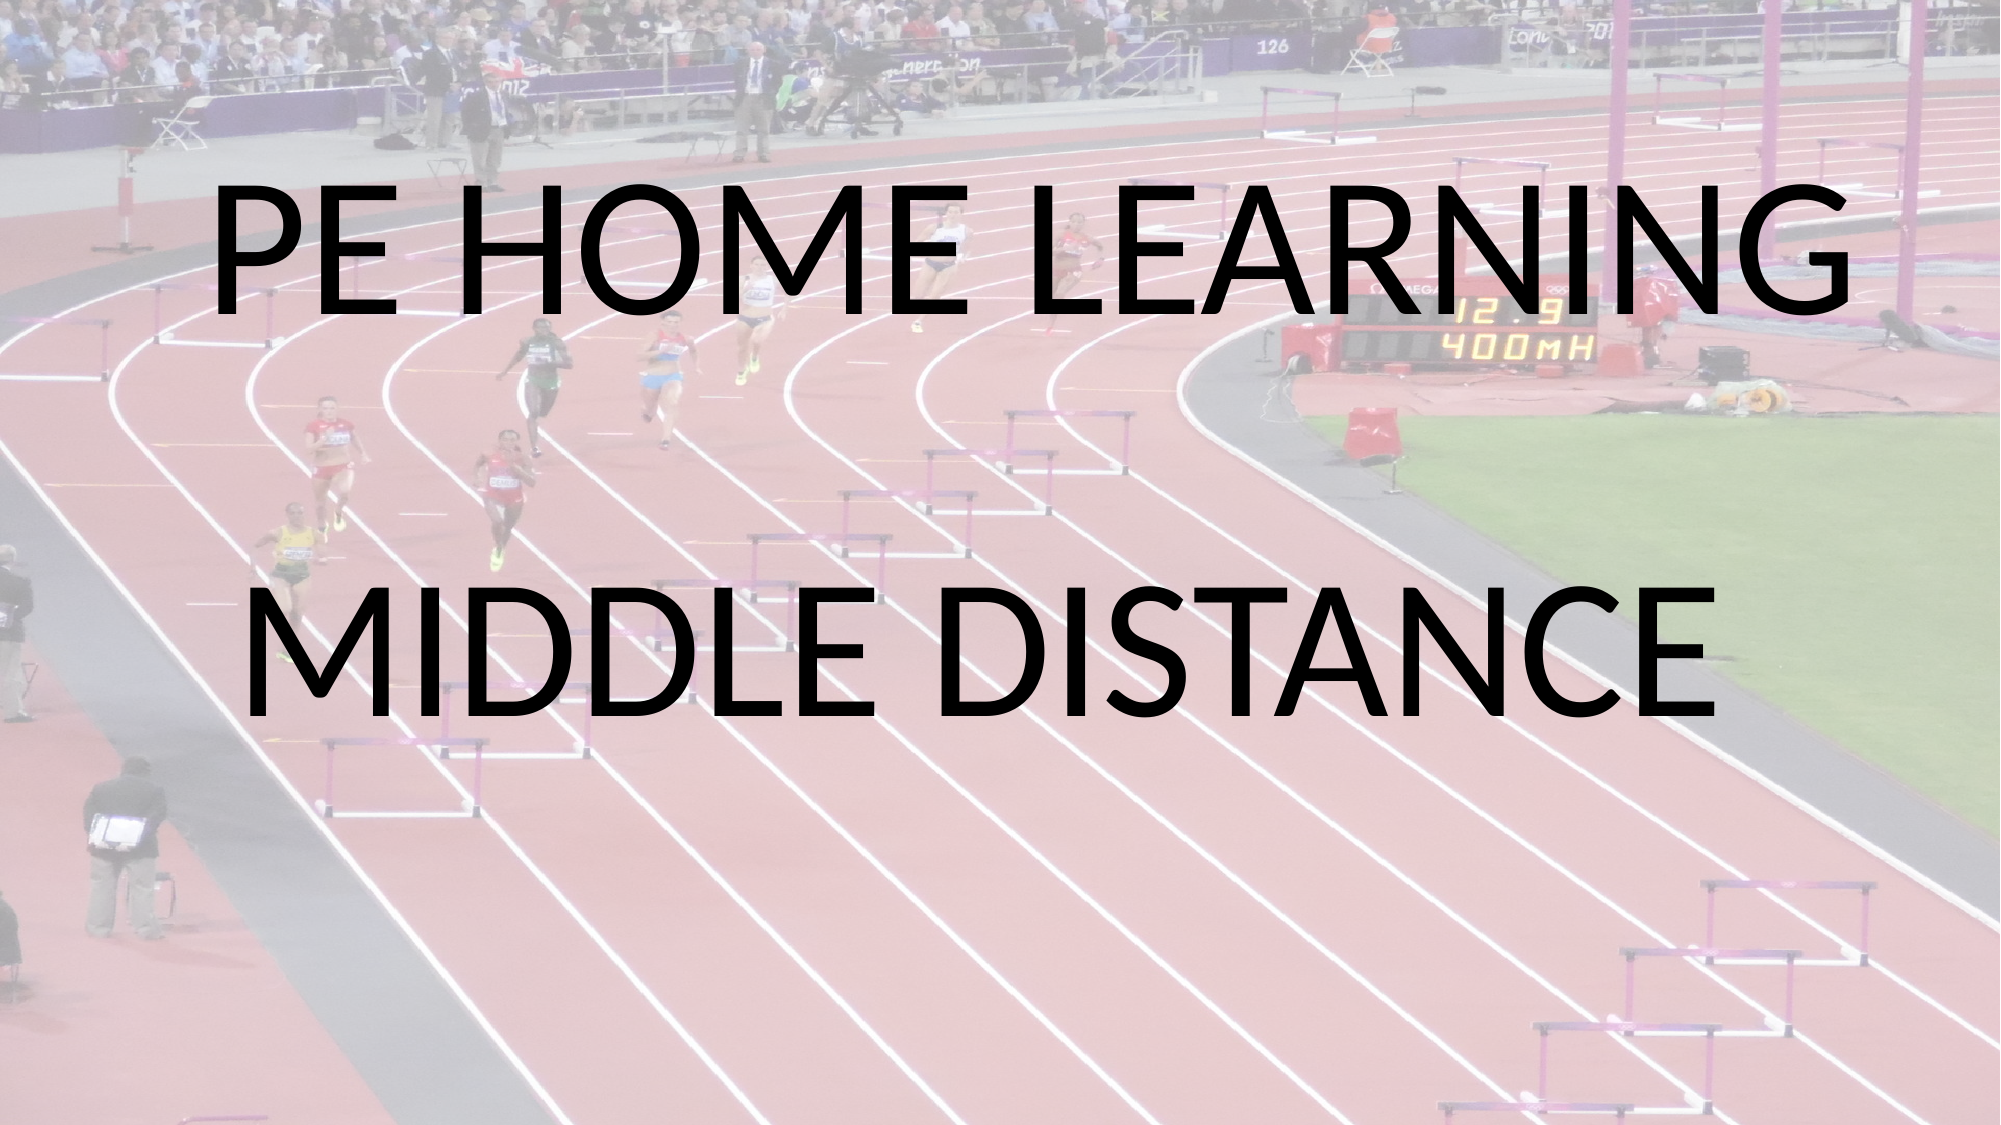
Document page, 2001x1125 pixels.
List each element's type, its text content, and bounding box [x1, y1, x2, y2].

text_box MIDDLE DISTANCE [213, 509, 1746, 764]
text_box PE HOME LEARNING [64, 107, 2000, 362]
